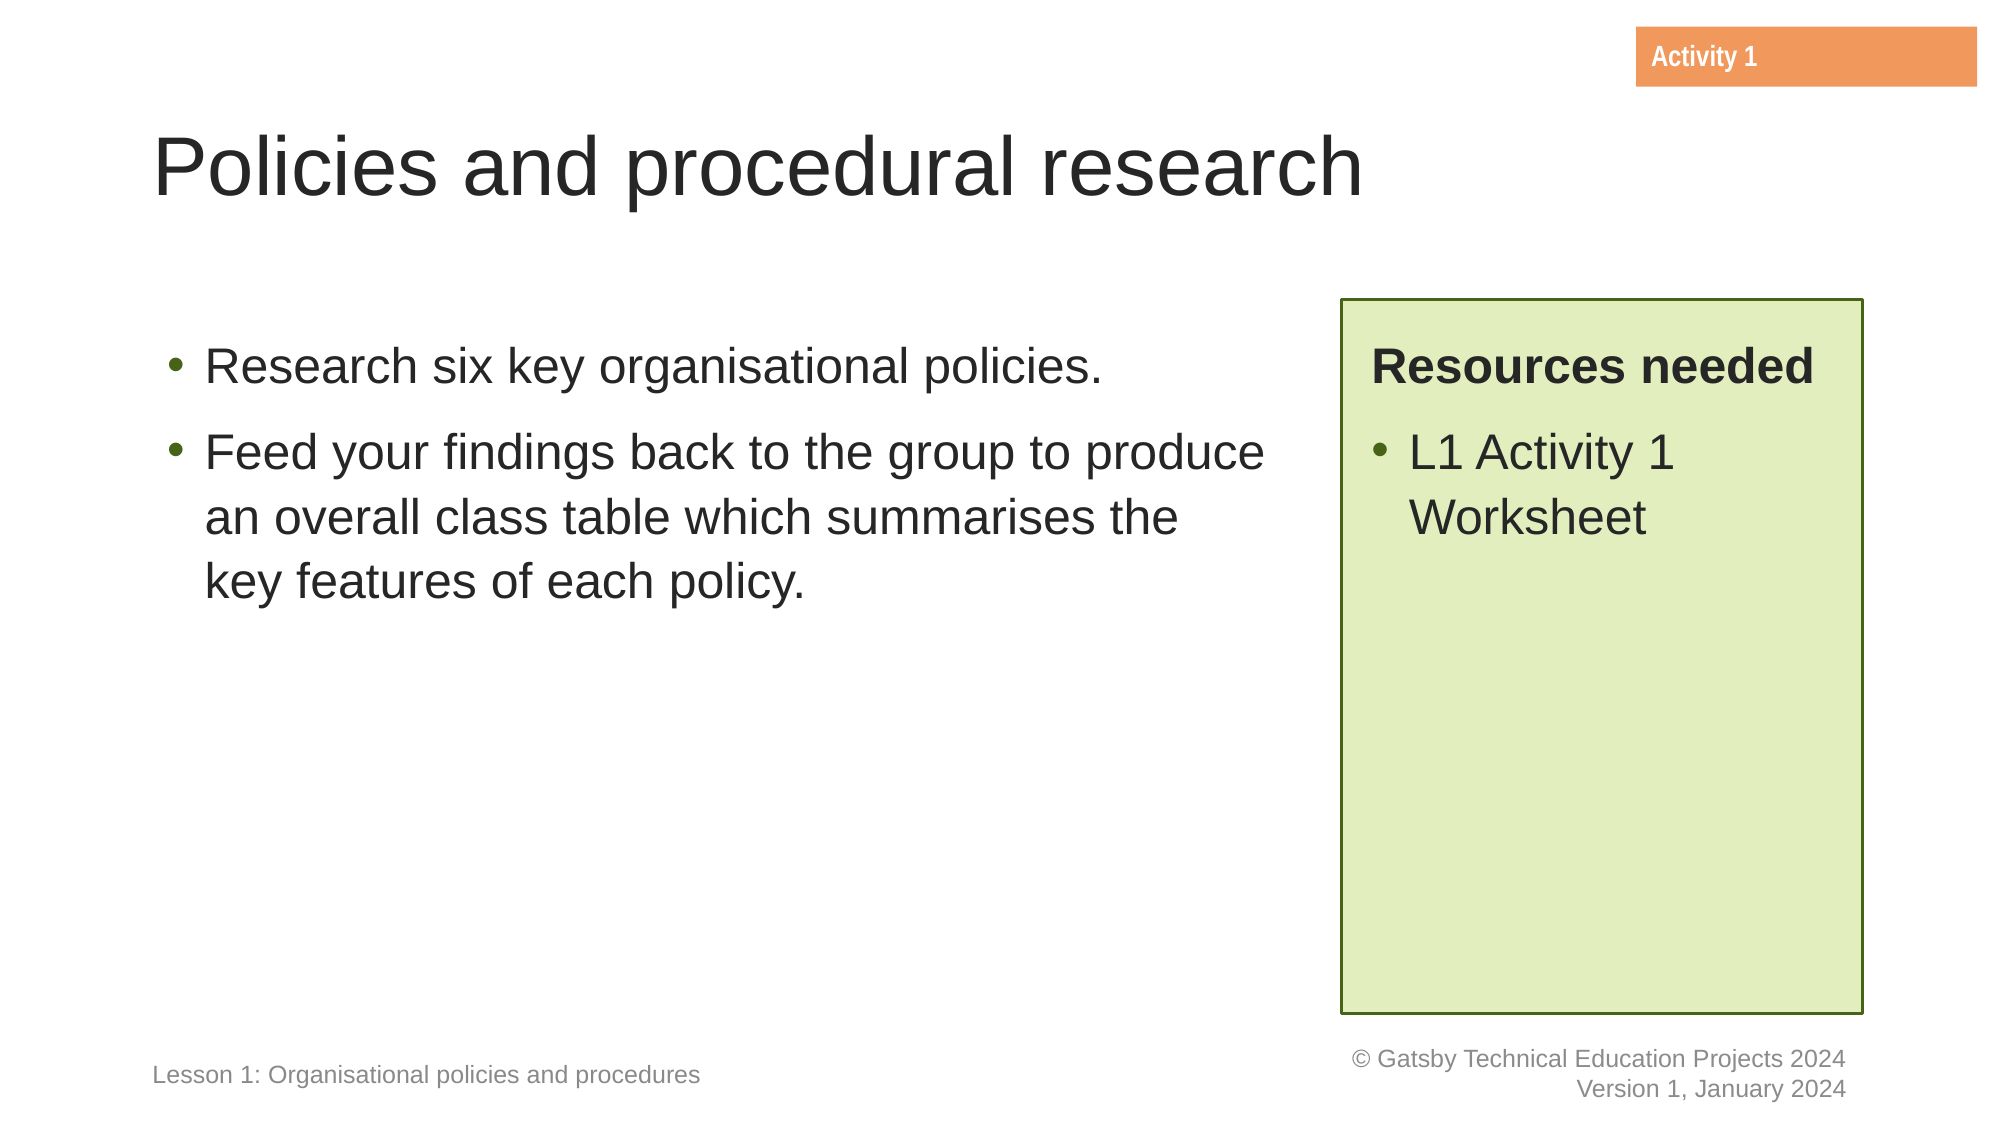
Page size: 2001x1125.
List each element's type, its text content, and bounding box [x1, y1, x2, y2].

list Resources needed L1 Activity 1 Worksheet [1340, 298, 1864, 1015]
title Policies and procedural research [137, 59, 1863, 278]
list Research six key organisational policies. Feed your findings back to the group to produce an overall class table which summarises the key features of each policy. [137, 299, 1300, 1014]
list Lesson 1: Organisational policies and procedures [137, 1042, 829, 1103]
list Activity 1 [1636, 26, 1978, 87]
